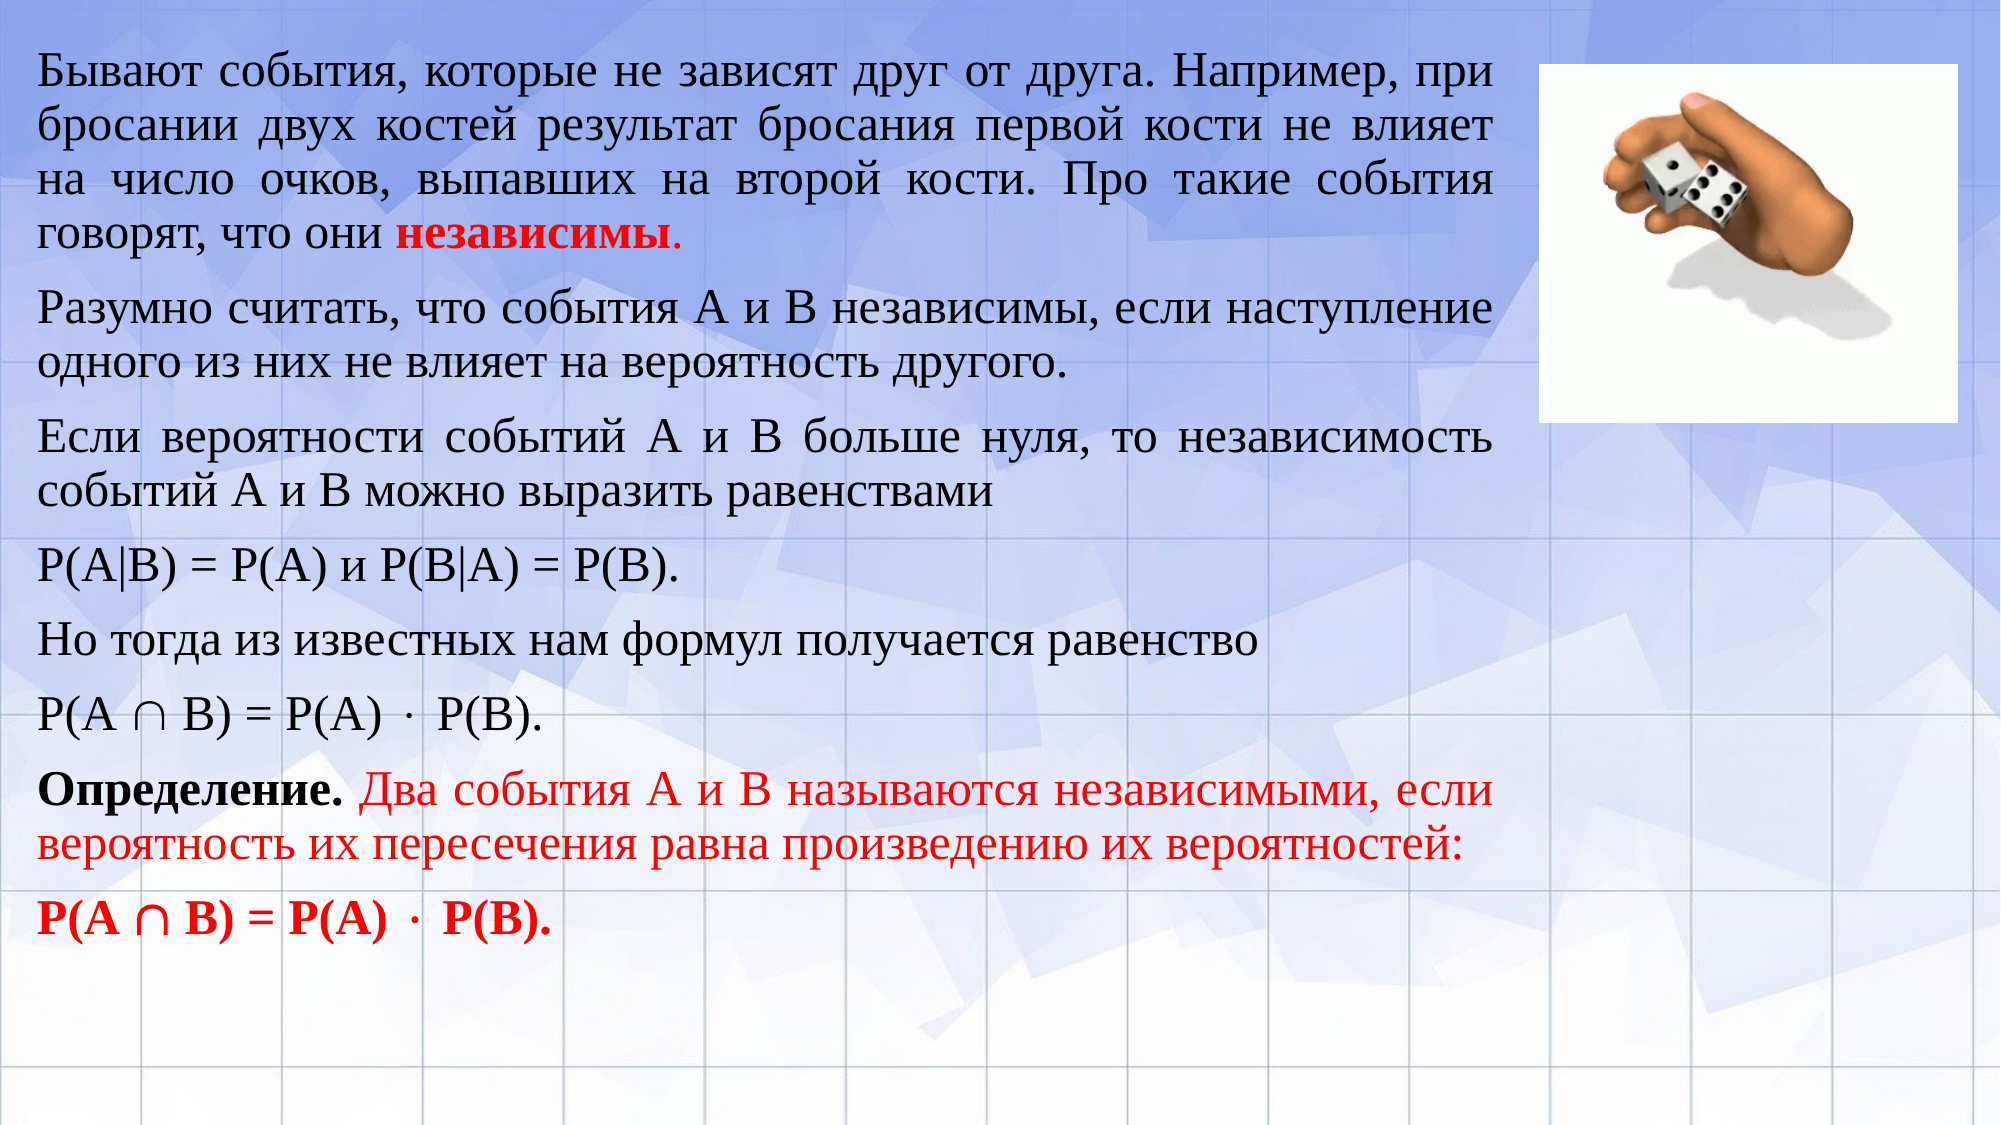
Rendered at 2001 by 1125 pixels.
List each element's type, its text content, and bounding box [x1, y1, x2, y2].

list Бывают события, которые не зависят друг от друга. Например, при бросании двух костей результат бросания первой кости не влияет на число очков, выпавших на вто­рой кости. Про такие события говорят, что они независимы. Разумно считать, что события А и В независимы, если наступление одного из них не влияет на вероятность другого. Если вероятности событий А и В больше нуля, то независимость событий А и В можно выразить равенствами Р(А|В) = Р(А) и Р(В|А) = Р(В). Но тогда из известных нам формул получается равенство Р(А  В) = Р(А)  Р(В). Определение. Два события А и В называются независимыми, если вероят­ность их пересечения равна произведению их вероятностей: Р(А  В) = Р(А)  Р(В). [21, 35, 1510, 1043]
picture [0, 0, 2001, 1125]
